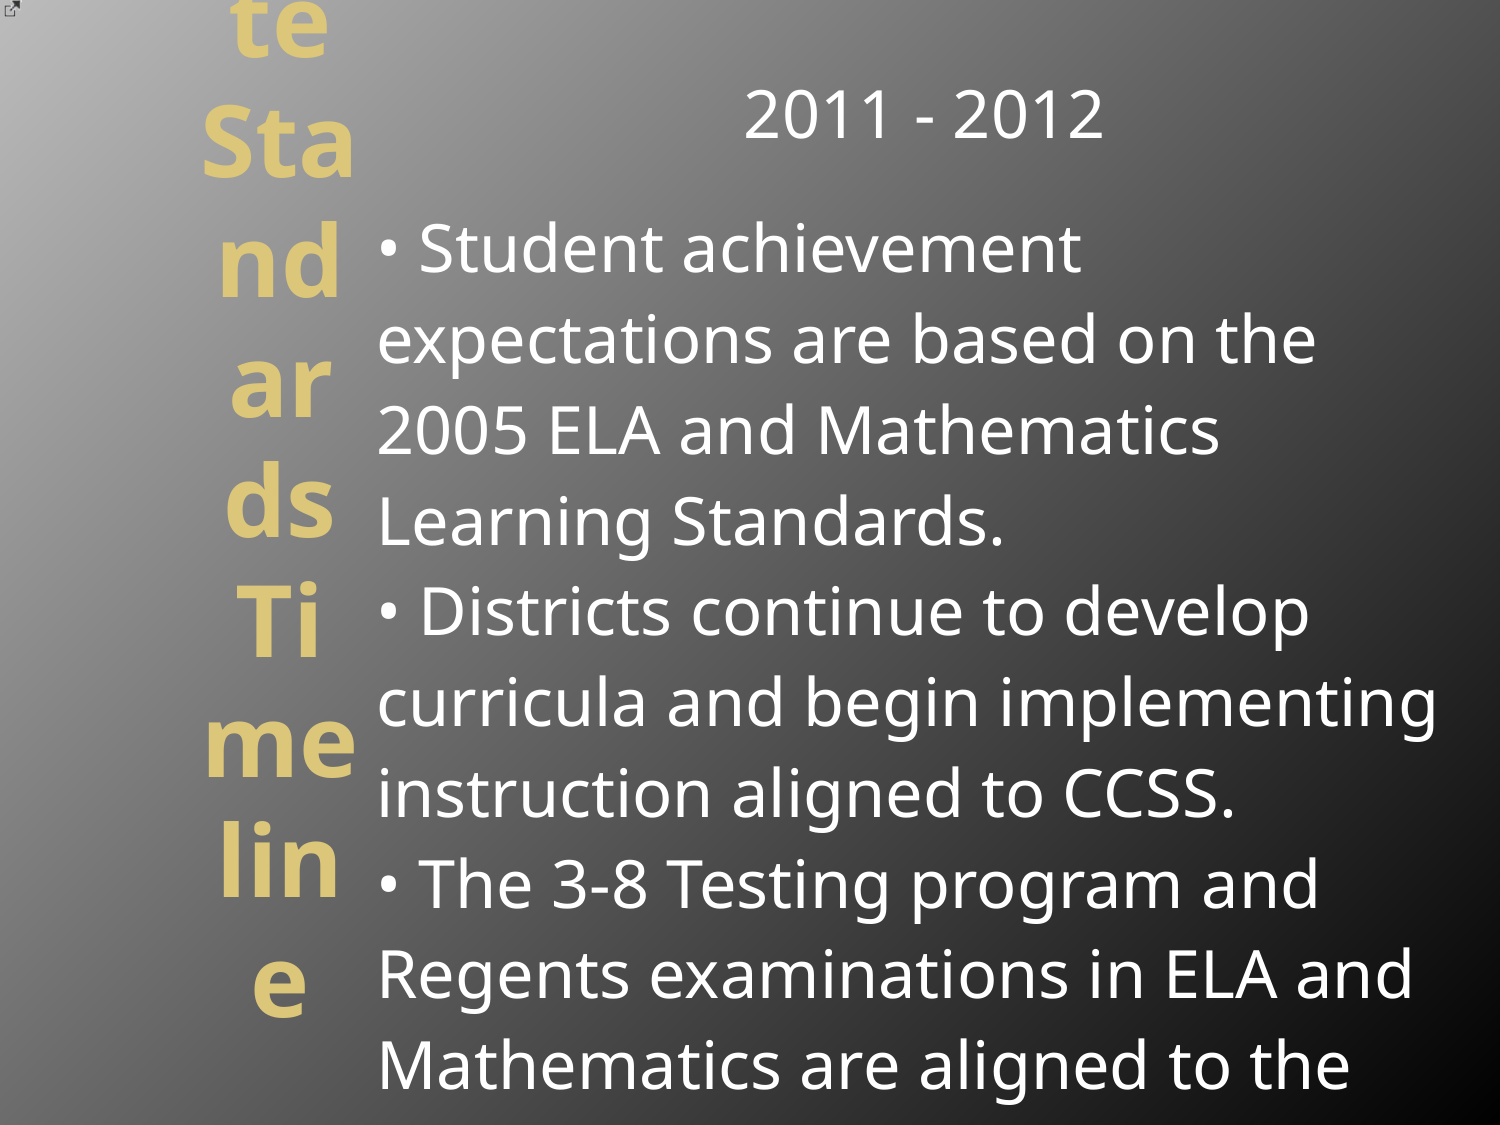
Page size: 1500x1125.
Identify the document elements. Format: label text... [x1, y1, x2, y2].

table_header 2011 - 2012 [375, 25, 1475, 200]
picture [0, 0, 22, 22]
table_cell • Student achievement expectations are based on the 2005 ELA and Mathematics Learning Standards. • Districts continue to develop curricula and begin implementing instruction aligned to CCSS. • The 3-8 Testing program and Regents examinations in ELA and Mathematics are aligned to the 2005 ELA and Mathematics Learning Standards. [375, 200, 1475, 1125]
title Common Core State Standards Timeline [200, 75, 375, 1038]
